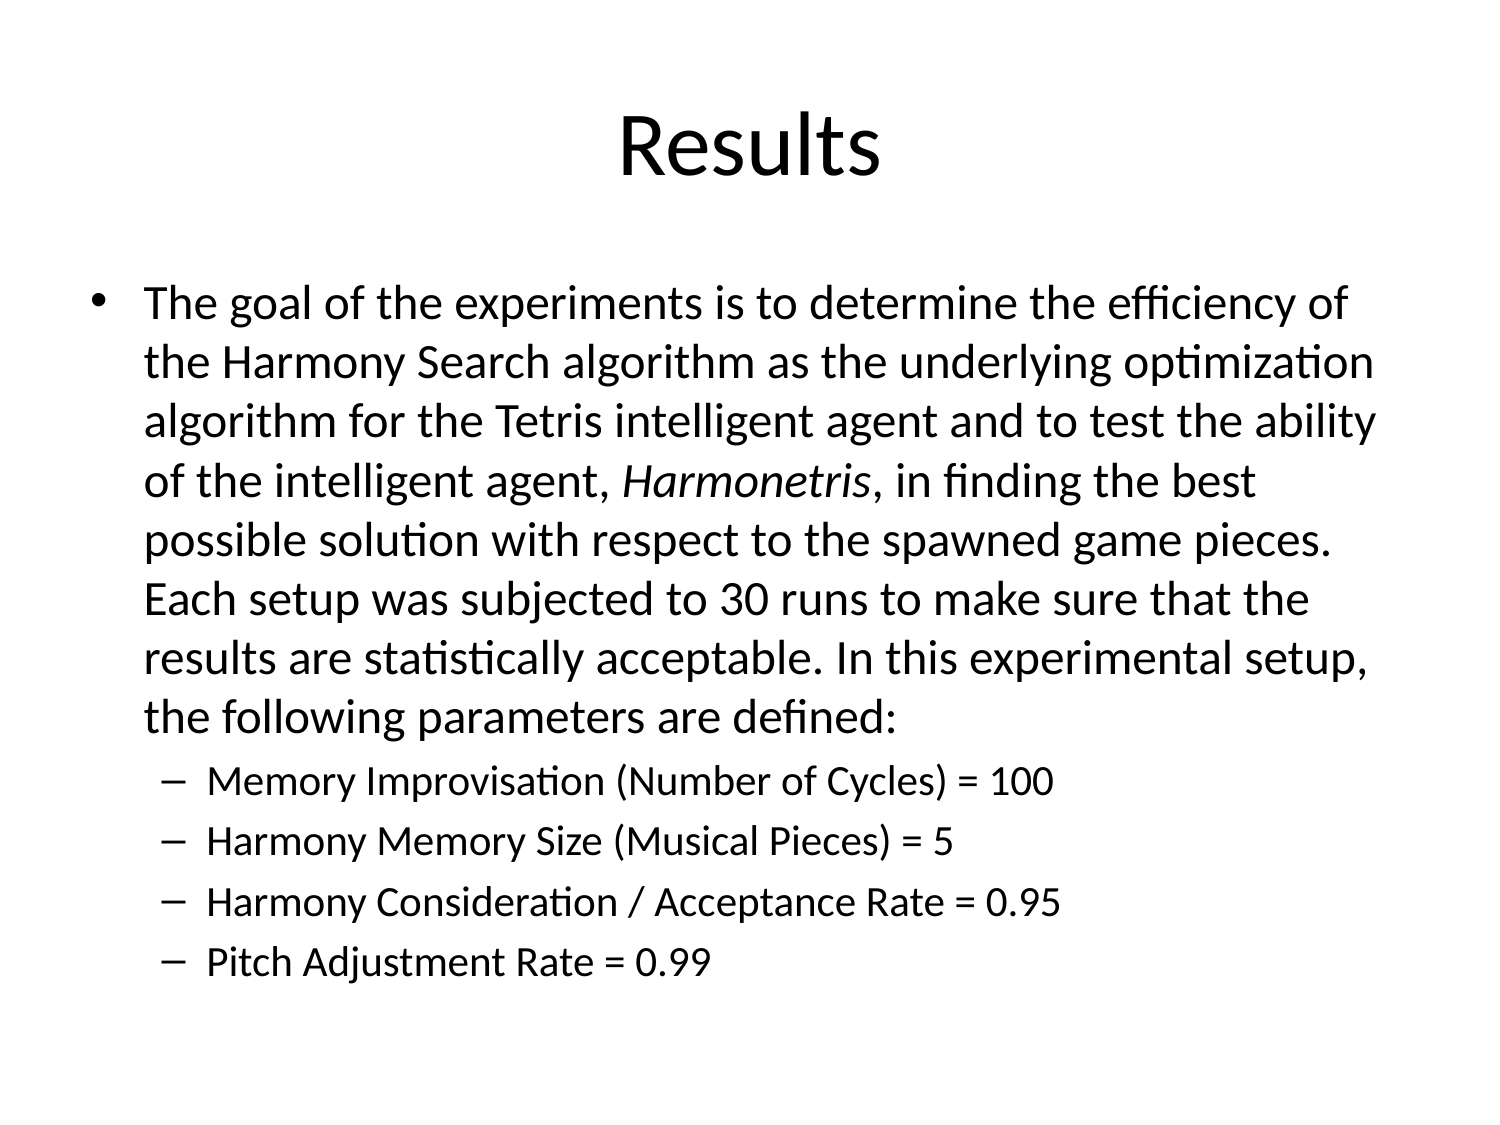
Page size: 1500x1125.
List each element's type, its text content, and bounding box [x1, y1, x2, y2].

list The goal of the experiments is to determine the efficiency of the Harmony Search algorithm as the underlying optimization algorithm for the Tetris intelligent agent and to test the ability of the intelligent agent, Harmonetris, in finding the best possible solution with respect to the spawned game pieces. Each setup was subjected to 30 runs to make sure that the results are statistically acceptable. In this experimental setup, the following parameters are defined: Memory Improvisation (Number of Cycles) = 100 Harmony Memory Size (Musical Pieces) = 5 Harmony Consideration / Acceptance Rate = 0.95 Pitch Adjustment Rate = 0.99 [75, 262, 1425, 1005]
title Results [75, 45, 1425, 233]
